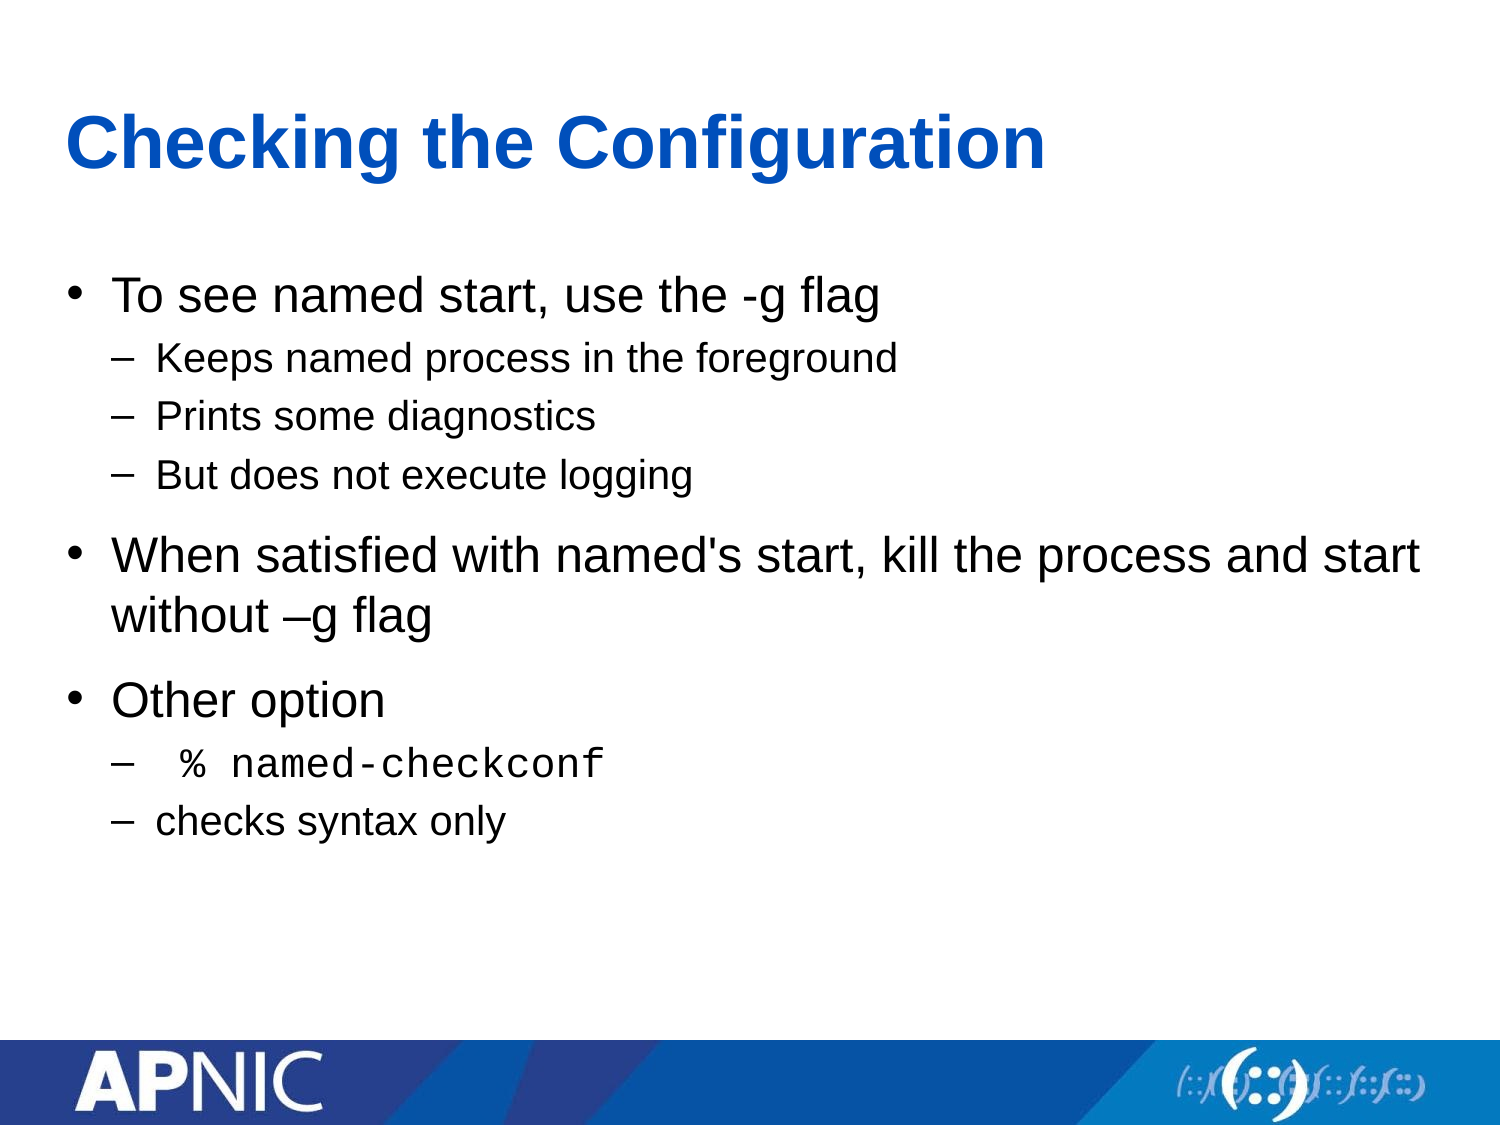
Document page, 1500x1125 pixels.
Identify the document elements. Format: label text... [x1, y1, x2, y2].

list To see named start, use the -g flag Keeps named process in the foreground Prints some diagnostics But does not execute logging When satisfied with named's start, kill the process and start without –g flag Other option % named-checkconf checks syntax only [66, 262, 1437, 1012]
title Checking the Configuration [64, 45, 1436, 233]
picture [0, 1040, 1500, 1125]
